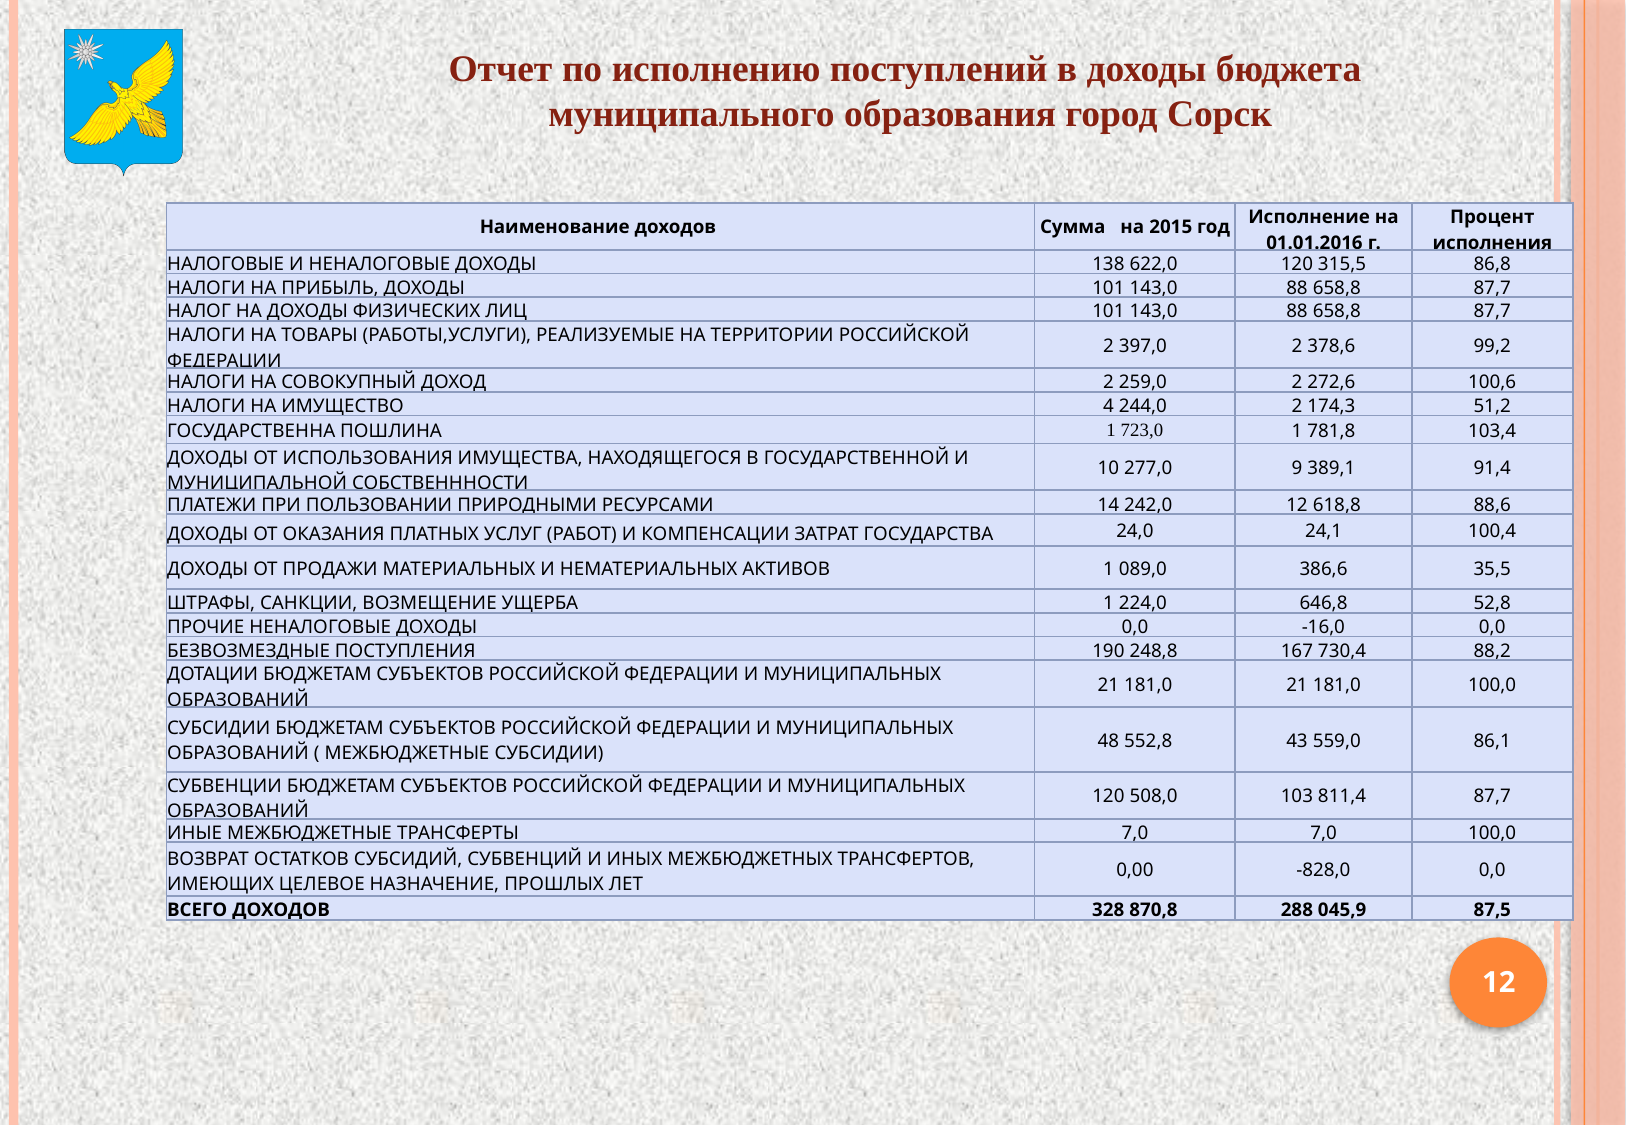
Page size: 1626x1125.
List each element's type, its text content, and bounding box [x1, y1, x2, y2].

table_cell 1 781,8 [1236, 416, 1411, 443]
table_header Исполнение на 01.01.2016 г. [1236, 204, 1411, 249]
table_cell 0,0 [1413, 843, 1572, 895]
table_cell 87,7 [1413, 274, 1572, 296]
table_cell 190 248,8 [1035, 637, 1234, 659]
table_cell НАЛОГИ НА ТОВАРЫ (РАБОТЫ,УСЛУГИ), РЕАЛИЗУЕМЫЕ НА ТЕРРИТОРИИ РОССИЙСКОЙ ФЕДЕРАЦИИ [167, 322, 1034, 367]
table_cell 88 658,8 [1236, 298, 1411, 320]
table_cell 24,1 [1236, 515, 1411, 545]
table_header Наименование доходов [167, 204, 1034, 249]
table_cell НАЛОГ НА ДОХОДЫ ФИЗИЧЕСКИХ ЛИЦ [167, 298, 1034, 320]
table_cell 101 143,0 [1035, 298, 1234, 320]
table_cell ДОТАЦИИ БЮДЖЕТАМ СУБЪЕКТОВ РОССИЙСКОЙ ФЕДЕРАЦИИ И МУНИЦИПАЛЬНЫХ ОБРАЗОВАНИЙ [167, 661, 1034, 706]
table_cell ДОХОДЫ ОТ ИСПОЛЬЗОВАНИЯ ИМУЩЕСТВА, НАХОДЯЩЕГОСЯ В ГОСУДАРСТВЕННОЙ И МУНИЦИПАЛЬНОЙ СОБСТВЕНННОСТИ [167, 444, 1034, 489]
table_cell 91,4 [1413, 444, 1572, 489]
table_cell ИНЫЕ МЕЖБЮДЖЕТНЫЕ ТРАНСФЕРТЫ [167, 820, 1034, 841]
picture [1561, 0, 1570, 202]
table_cell 120 315,5 [1236, 251, 1411, 273]
table_cell 14 242,0 [1035, 491, 1234, 513]
table_cell НАЛОГОВЫЕ И НЕНАЛОГОВЫЕ ДОХОДЫ [167, 251, 1034, 273]
table_cell 288 045,9 [1236, 897, 1411, 919]
table_cell 9 389,1 [1236, 444, 1411, 489]
table_cell 0,00 [1035, 843, 1234, 895]
table_cell 646,8 [1236, 590, 1411, 612]
table_cell 2 174,3 [1236, 393, 1411, 415]
table_cell -828,0 [1236, 843, 1411, 895]
table_cell 43 559,0 [1236, 708, 1411, 771]
table_cell ГОСУДАРСТВЕННА ПОШЛИНА [167, 416, 1034, 443]
table_header Сумма на 2015 год [1035, 204, 1234, 249]
table_cell 35,5 [1413, 547, 1572, 588]
table_cell 120 508,0 [1035, 773, 1234, 818]
table_cell ВОЗВРАТ ОСТАТКОВ СУБСИДИЙ, СУБВЕНЦИЙ И ИНЫХ МЕЖБЮДЖЕТНЫХ ТРАНСФЕРТОВ, ИМЕЮЩИХ ЦЕЛЕВОЕ НАЗНАЧЕНИЕ, ПРОШЛЫХ ЛЕТ [167, 843, 1034, 895]
table_cell 1 089,0 [1035, 547, 1234, 588]
table_cell 103,4 [1413, 416, 1572, 443]
table_cell 86,8 [1413, 251, 1572, 273]
table_cell -16,0 [1236, 614, 1411, 636]
table_cell 167 730,4 [1236, 637, 1411, 659]
table_cell СУБСИДИИ БЮДЖЕТАМ СУБЪЕКТОВ РОССИЙСКОЙ ФЕДЕРАЦИИ И МУНИЦИПАЛЬНЫХ ОБРАЗОВАНИЙ ( МЕЖБЮДЖЕТНЫЕ СУБСИДИИ) [167, 708, 1034, 771]
table_cell ПРОЧИЕ НЕНАЛОГОВЫЕ ДОХОДЫ [167, 614, 1034, 636]
table_cell 99,2 [1413, 322, 1572, 367]
picture [0, 0, 8, 1125]
table_cell 24,0 [1035, 515, 1234, 545]
table_cell 10 277,0 [1035, 444, 1234, 489]
table_cell НАЛОГИ НА СОВОКУПНЫЙ ДОХОД [167, 369, 1034, 391]
table_cell 100,4 [1413, 515, 1572, 545]
slide_number 12 [1444, 940, 1553, 1027]
table_cell 101 143,0 [1035, 274, 1234, 296]
table_cell ДОХОДЫ ОТ ОКАЗАНИЯ ПЛАТНЫХ УСЛУГ (РАБОТ) И КОМПЕНСАЦИИ ЗАТРАТ ГОСУДАРСТВА [167, 515, 1034, 545]
table_cell 87,7 [1413, 298, 1572, 320]
table_cell НАЛОГИ НА ИМУЩЕСТВО [167, 393, 1034, 415]
picture [1561, 921, 1570, 1125]
table_cell 88,6 [1413, 491, 1572, 513]
table_cell ПЛАТЕЖИ ПРИ ПОЛЬЗОВАНИИ ПРИРОДНЫМИ РЕСУРСАМИ [167, 491, 1034, 513]
table_cell 87,5 [1413, 897, 1572, 919]
table_cell ШТРАФЫ, САНКЦИИ, ВОЗМЕЩЕНИЕ УЩЕРБА [167, 590, 1034, 612]
table_cell 138 622,0 [1035, 251, 1234, 273]
table_cell ВСЕГО ДОХОДОВ [167, 897, 1034, 919]
table_cell 0,0 [1413, 614, 1572, 636]
table_cell ДОХОДЫ ОТ ПРОДАЖИ МАТЕРИАЛЬНЫХ И НЕМАТЕРИАЛЬНЫХ АКТИВОВ [167, 547, 1034, 588]
table_cell 100,6 [1413, 369, 1572, 391]
table_cell 4 244,0 [1035, 393, 1234, 415]
table_cell 0,0 [1035, 614, 1234, 636]
table_cell 2 397,0 [1035, 322, 1234, 367]
table_cell 12 618,8 [1236, 491, 1411, 513]
table_cell 1 723,0 [1035, 416, 1234, 443]
table_cell 2 272,6 [1236, 369, 1411, 391]
text_box Отчет по исполнению поступлений в доходы бюджета муниципального образования город Сорск [273, 36, 1548, 142]
table_cell 87,7 [1413, 773, 1572, 818]
table_cell 48 552,8 [1035, 708, 1234, 771]
table_cell 2 259,0 [1035, 369, 1234, 391]
table_cell 86,1 [1413, 708, 1572, 771]
table_cell 21 181,0 [1236, 661, 1411, 706]
table_cell 52,8 [1413, 590, 1572, 612]
table_cell 100,0 [1413, 661, 1572, 706]
table_cell 21 181,0 [1035, 661, 1234, 706]
table_cell 386,6 [1236, 547, 1411, 588]
table_cell 328 870,8 [1035, 897, 1234, 919]
table_cell 100,0 [1413, 820, 1572, 841]
table_cell 7,0 [1035, 820, 1234, 841]
table_cell НАЛОГИ НА ПРИБЫЛЬ, ДОХОДЫ [167, 274, 1034, 296]
table_cell БЕЗВОЗМЕЗДНЫЕ ПОСТУПЛЕНИЯ [167, 637, 1034, 659]
table_cell 103 811,4 [1236, 773, 1411, 818]
picture [19, 0, 1554, 1125]
table_cell СУБВЕНЦИИ БЮДЖЕТАМ СУБЪЕКТОВ РОССИЙСКОЙ ФЕДЕРАЦИИ И МУНИЦИПАЛЬНЫХ ОБРАЗОВАНИЙ [167, 773, 1034, 818]
table_cell 51,2 [1413, 393, 1572, 415]
table_cell 1 224,0 [1035, 590, 1234, 612]
table_cell 88,2 [1413, 637, 1572, 659]
table_cell 7,0 [1236, 820, 1411, 841]
table_cell 88 658,8 [1236, 274, 1411, 296]
table_header Процент исполнения [1413, 204, 1572, 249]
table_cell 2 378,6 [1236, 322, 1411, 367]
